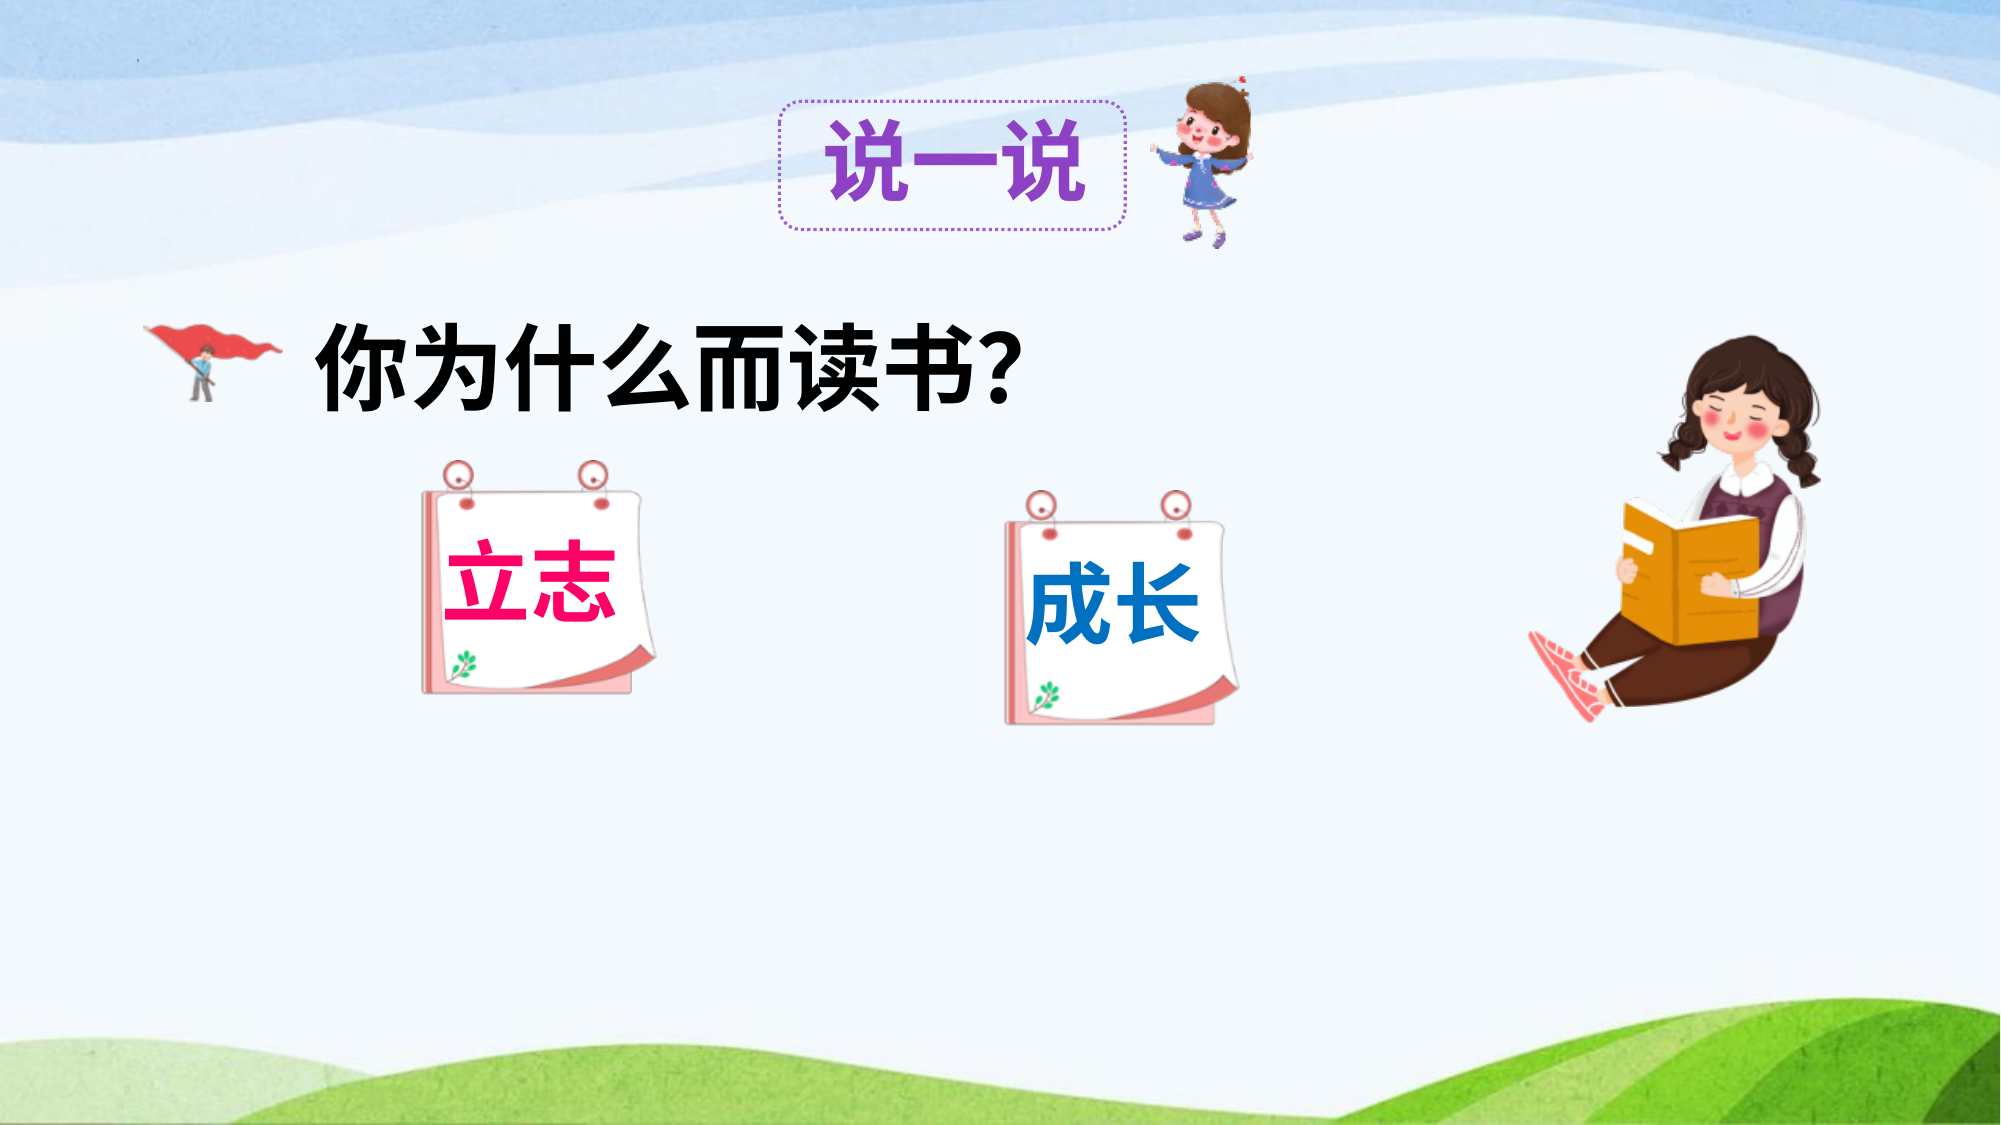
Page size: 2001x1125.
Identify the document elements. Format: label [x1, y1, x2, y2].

text_box [779, 75, 1254, 249]
picture [0, 0, 2001, 1125]
text_box [141, 267, 1821, 729]
